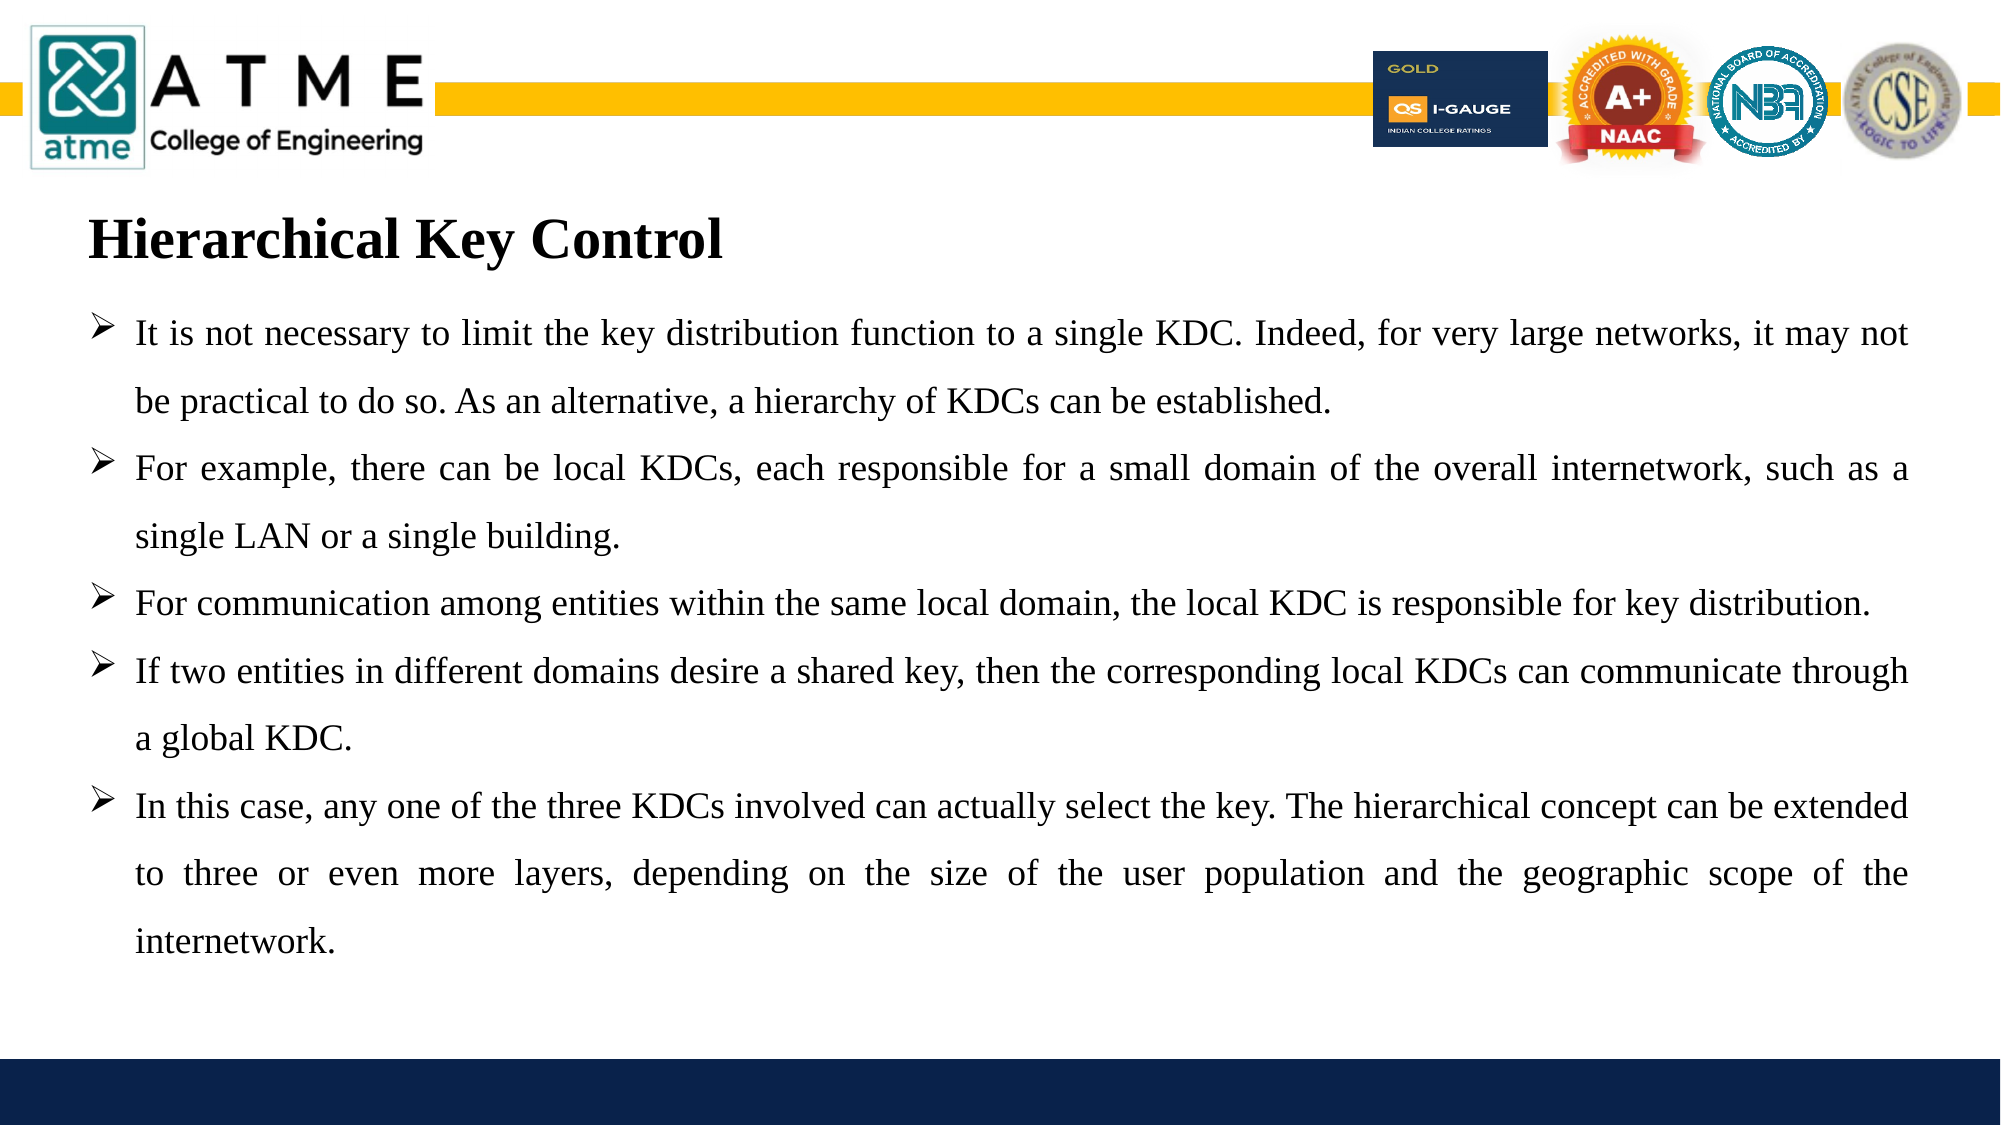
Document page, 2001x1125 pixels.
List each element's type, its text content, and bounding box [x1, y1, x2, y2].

text_box Hierarchical Key Control [73, 192, 1074, 278]
picture [1840, 26, 1968, 176]
picture [22, 15, 435, 178]
picture [0, 1059, 2001, 1125]
text_box It is not necessary to limit the key distribution function to a single KDC. Indeed, for very large networks, it may not be practical to do so. As an alternative, a hierarchy of KDCs can be established. For example, there can be local KDCs, each responsible for a small domain of the overall internetwork, such as a single LAN or a single building. For communication among entities within the same local domain, the local KDC is responsible for key distribution. If two entities in different domains desire a shared key, then the corresponding local KDCs can communicate through a global KDC. In this case, any one of the three KDCs involved can actually select the key. The hierarchical concept can be extended to three or even more layers, depending on the size of the user population and the geographic scope of the internetwork. [73, 278, 1927, 969]
picture [1373, 20, 1828, 180]
